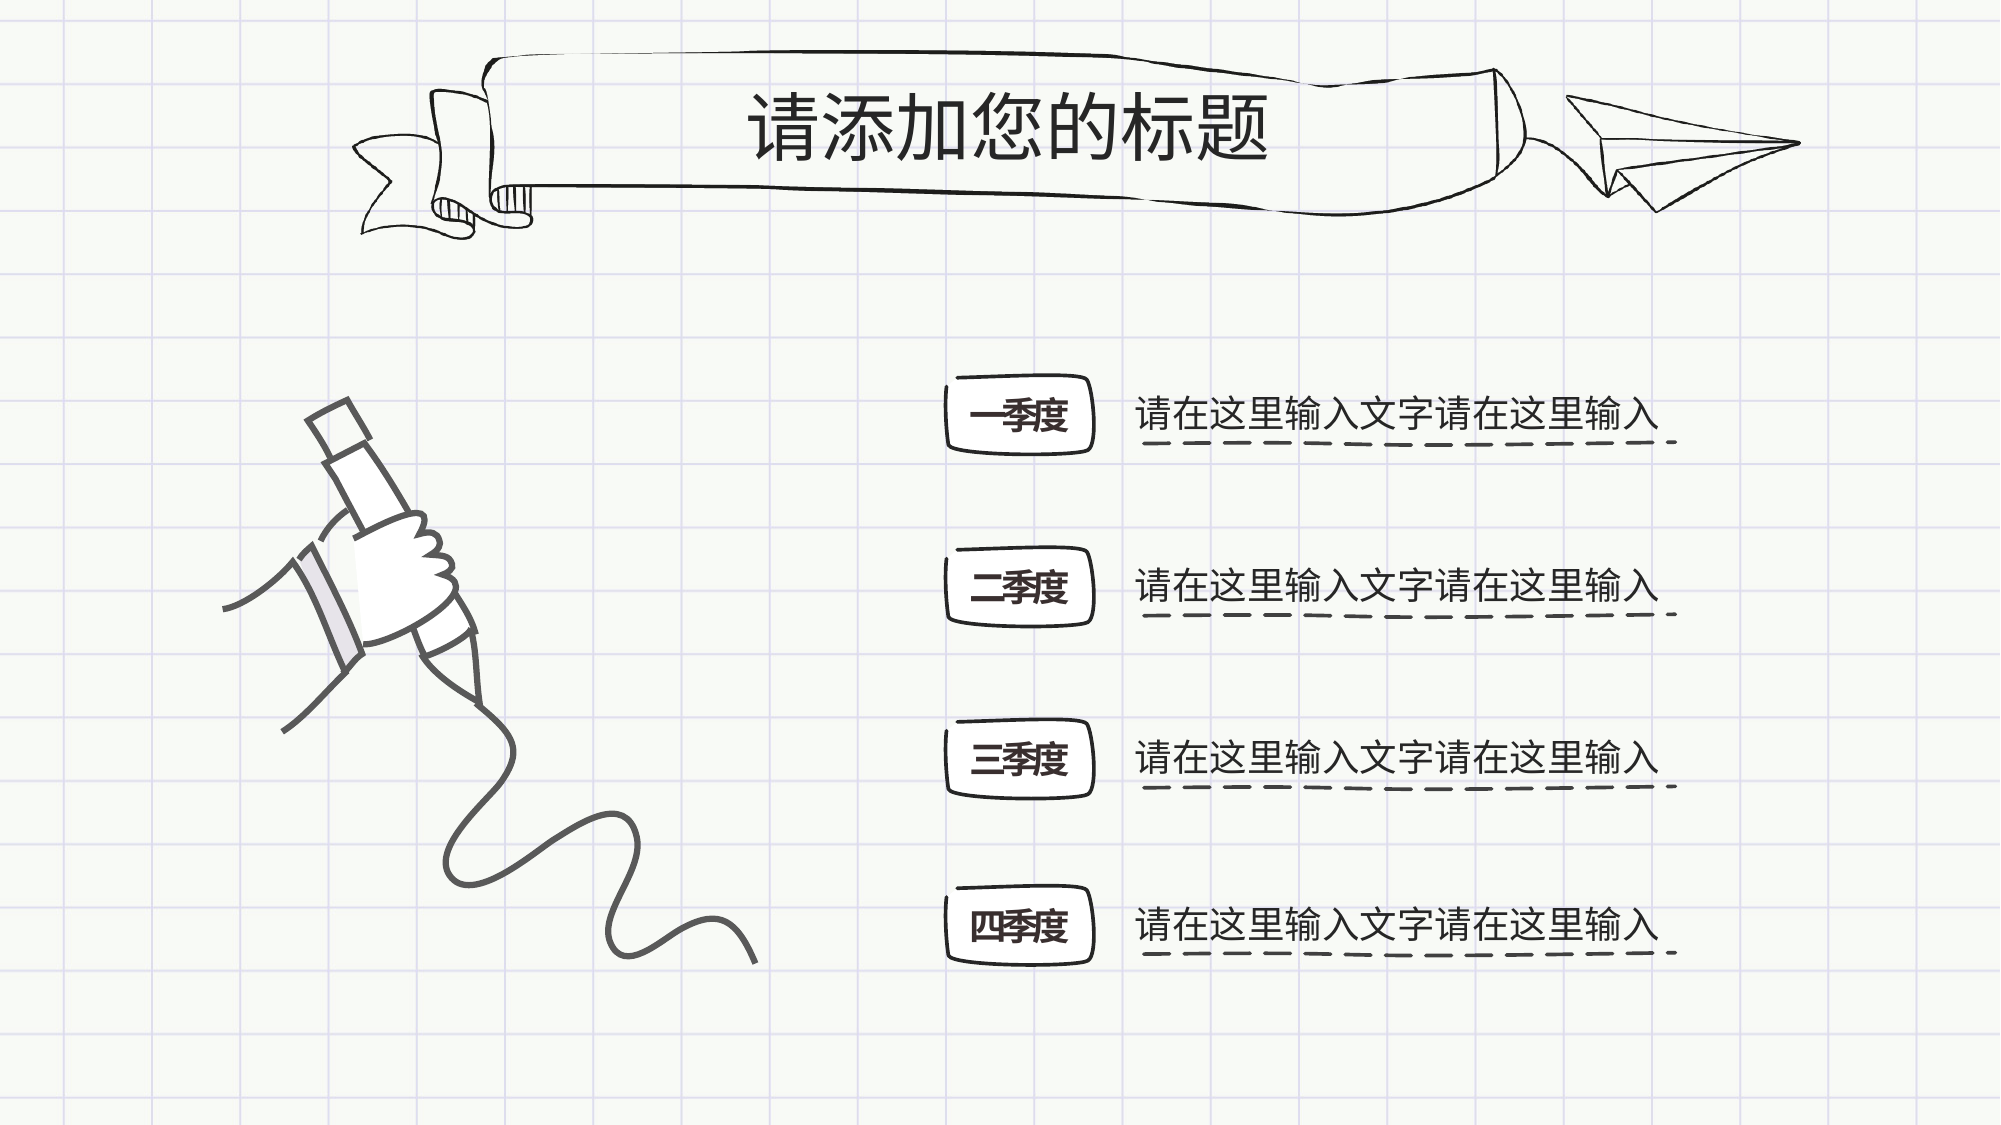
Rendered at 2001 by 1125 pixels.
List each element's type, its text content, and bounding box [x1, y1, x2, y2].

text_box [1142, 615, 1637, 619]
text_box [1142, 443, 1619, 447]
text_box 四季度 [944, 884, 1095, 966]
text_box 二季度 [944, 546, 1095, 628]
text_box 三季度 [944, 718, 1095, 800]
text_box 请在这里输入文字请在这里输入 [1120, 715, 1873, 787]
text_box 请在这里输入文字请在这里输入 [1120, 543, 1873, 615]
text_box 一季度 [944, 374, 1095, 456]
text_box 请在这里输入文字请在这里输入 [1120, 881, 1873, 953]
picture [352, 50, 1801, 240]
text_box [1142, 953, 1660, 957]
text_box [1142, 787, 1637, 791]
text_box 请在这里输入文字请在这里输入 [1120, 371, 1873, 443]
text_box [243, 406, 687, 1037]
